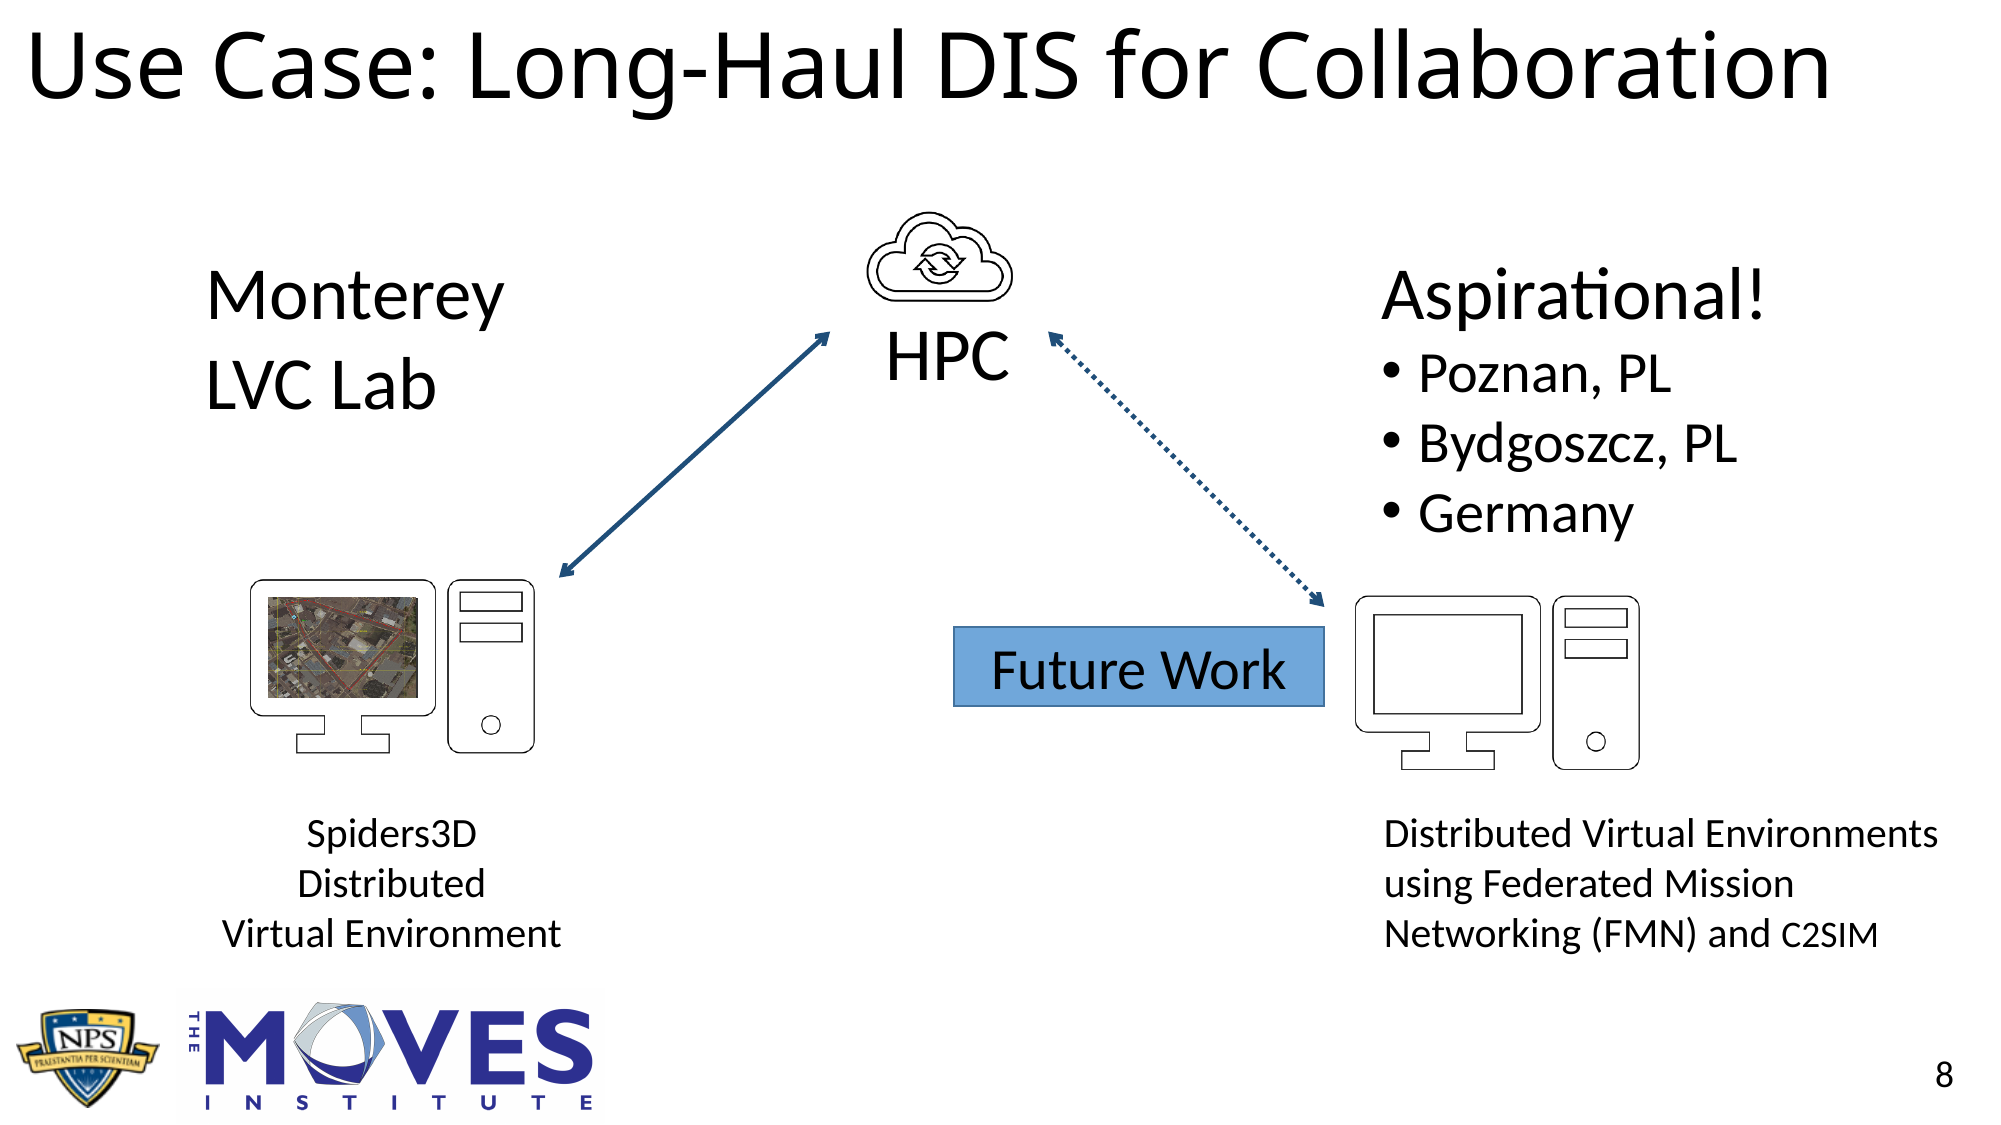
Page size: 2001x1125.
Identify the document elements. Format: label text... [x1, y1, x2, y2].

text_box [1048, 331, 1325, 608]
text_box Aspirational! Poznan, PL Bydgoszcz, PL Germany [1366, 236, 1785, 552]
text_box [558, 331, 831, 578]
picture [244, 518, 540, 814]
text_box Use Case: Long-Haul DIS for Collaboration [9, 0, 1964, 125]
text_box Future Work [953, 626, 1325, 707]
picture [864, 181, 1015, 332]
picture [1349, 534, 1645, 831]
picture [176, 988, 605, 1124]
text_box Distributed Virtual Environments using Federated Mission Networking (FMN) and C2SIM [1368, 798, 1954, 964]
text_box Spiders3D Distributed Virtual Environment [200, 798, 584, 964]
text_box Monterey LVC Lab [191, 236, 521, 432]
picture [16, 1009, 160, 1108]
text_box HPC [870, 297, 1026, 403]
text_box 8 [1888, 1042, 1969, 1105]
